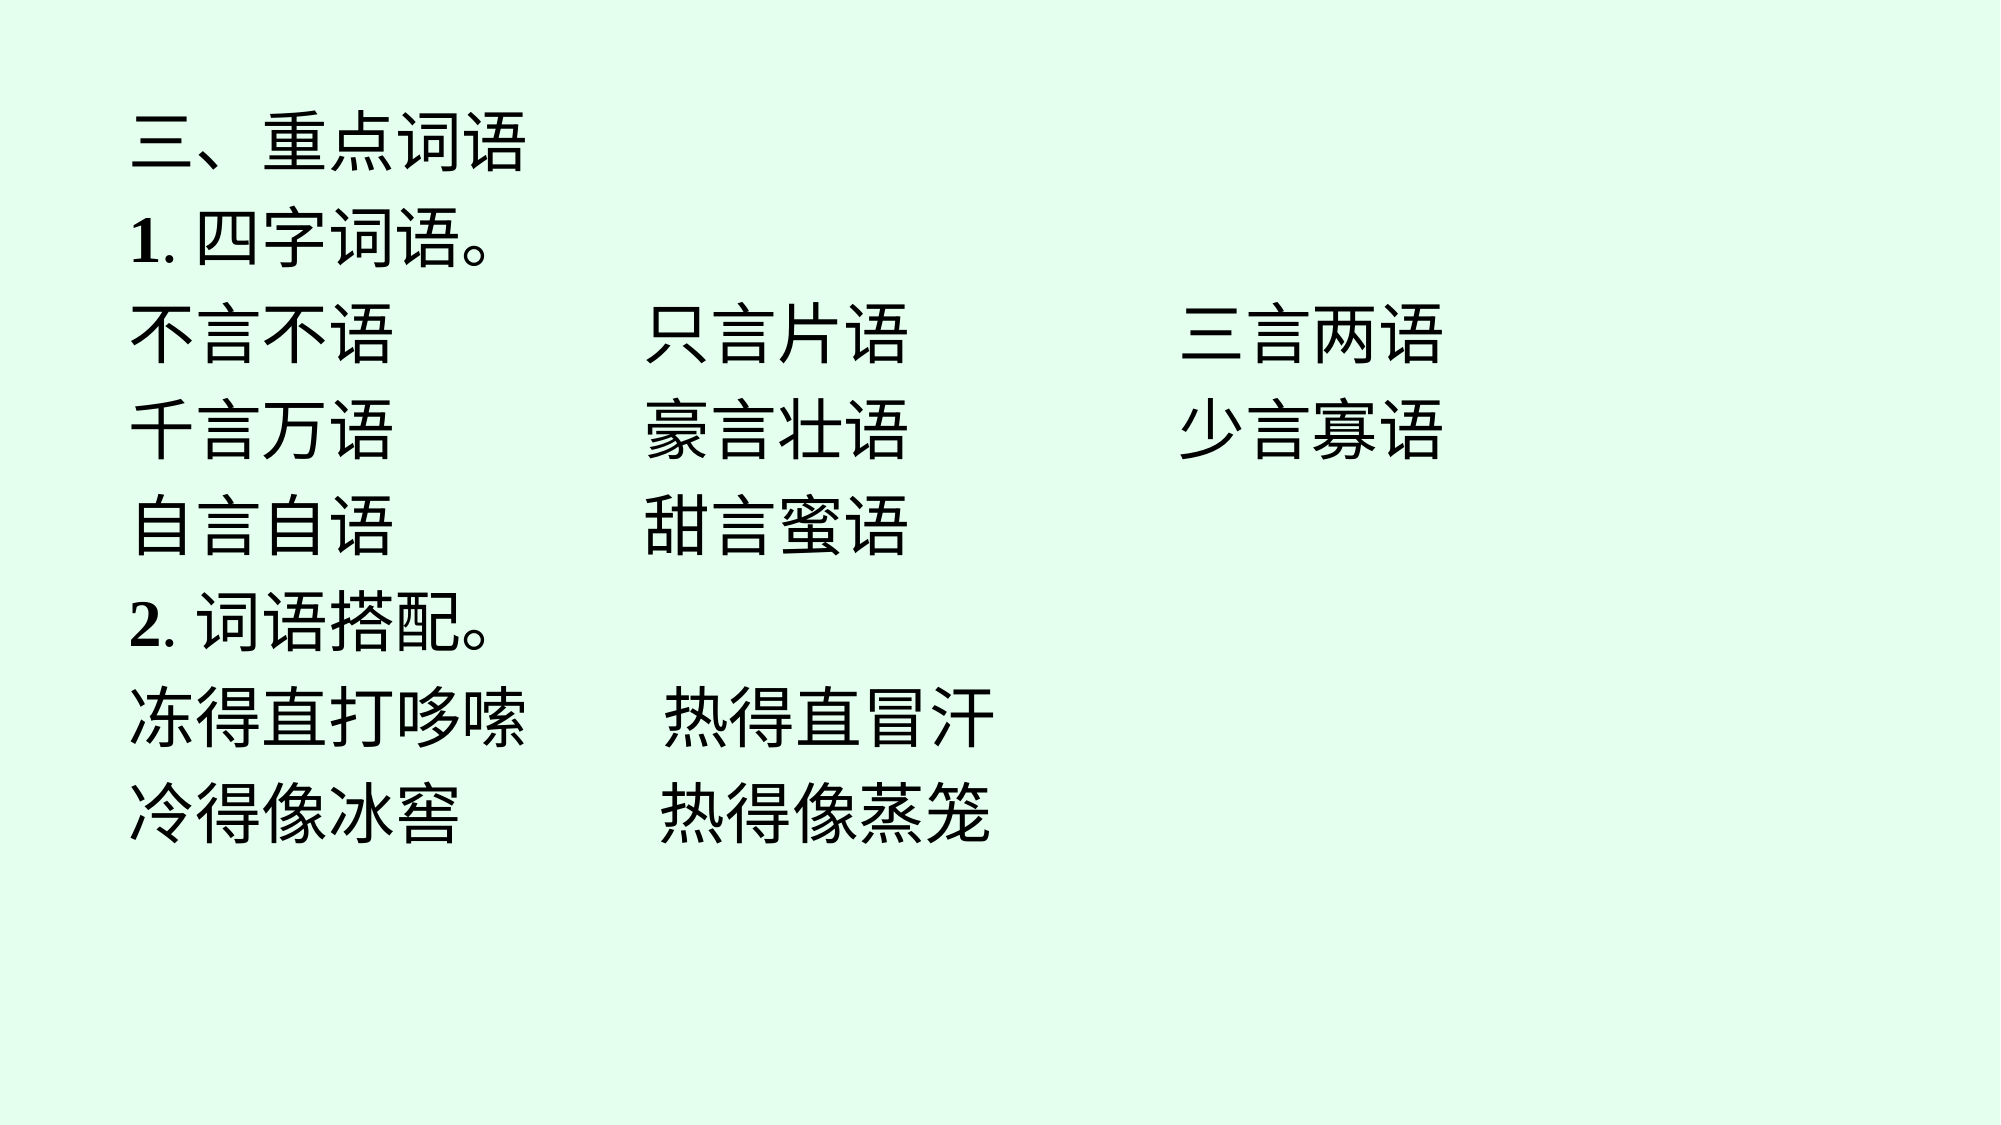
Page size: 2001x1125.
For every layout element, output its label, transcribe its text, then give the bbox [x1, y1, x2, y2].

text_box 三、重点词语 1.四字词语。 不言不语 只言片语 三言两语 千言万语 豪言壮语 少言寡语 自言自语 甜言蜜语 2.词语搭配。 冻得直打哆嗦 热得直冒汗 冷得像冰窖 热得像蒸笼 [113, 76, 1887, 859]
